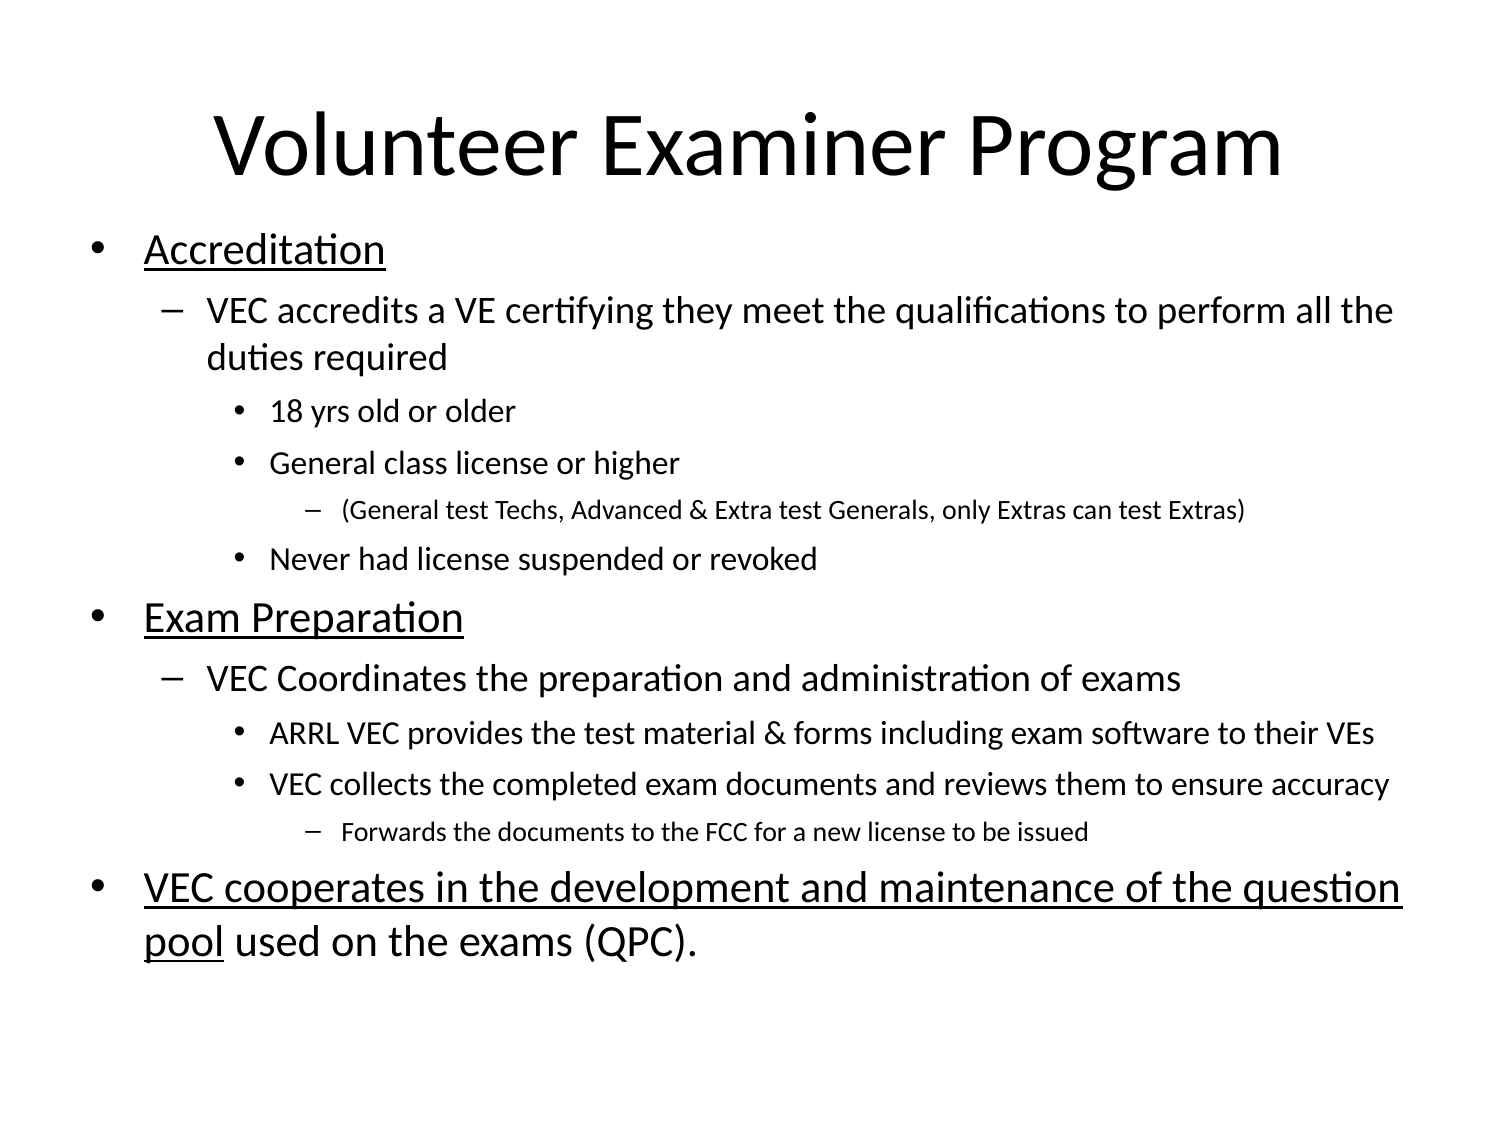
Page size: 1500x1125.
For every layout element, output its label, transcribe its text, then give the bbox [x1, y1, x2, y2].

list Accreditation VEC accredits a VE certifying they meet the qualifications to perform all the duties required 18 yrs old or older General class license or higher (General test Techs, Advanced & Extra test Generals, only Extras can test Extras) Never had license suspended or revoked Exam Preparation VEC Coordinates the preparation and administration of exams ARRL VEC provides the test material & forms including exam software to their VEs VEC collects the completed exam documents and reviews them to ensure accuracy Forwards the documents to the FCC for a new license to be issued VEC cooperates in the development and maintenance of the question pool used on the exams (QPC). [75, 212, 1425, 1038]
title Volunteer Examiner Program [75, 45, 1425, 212]
